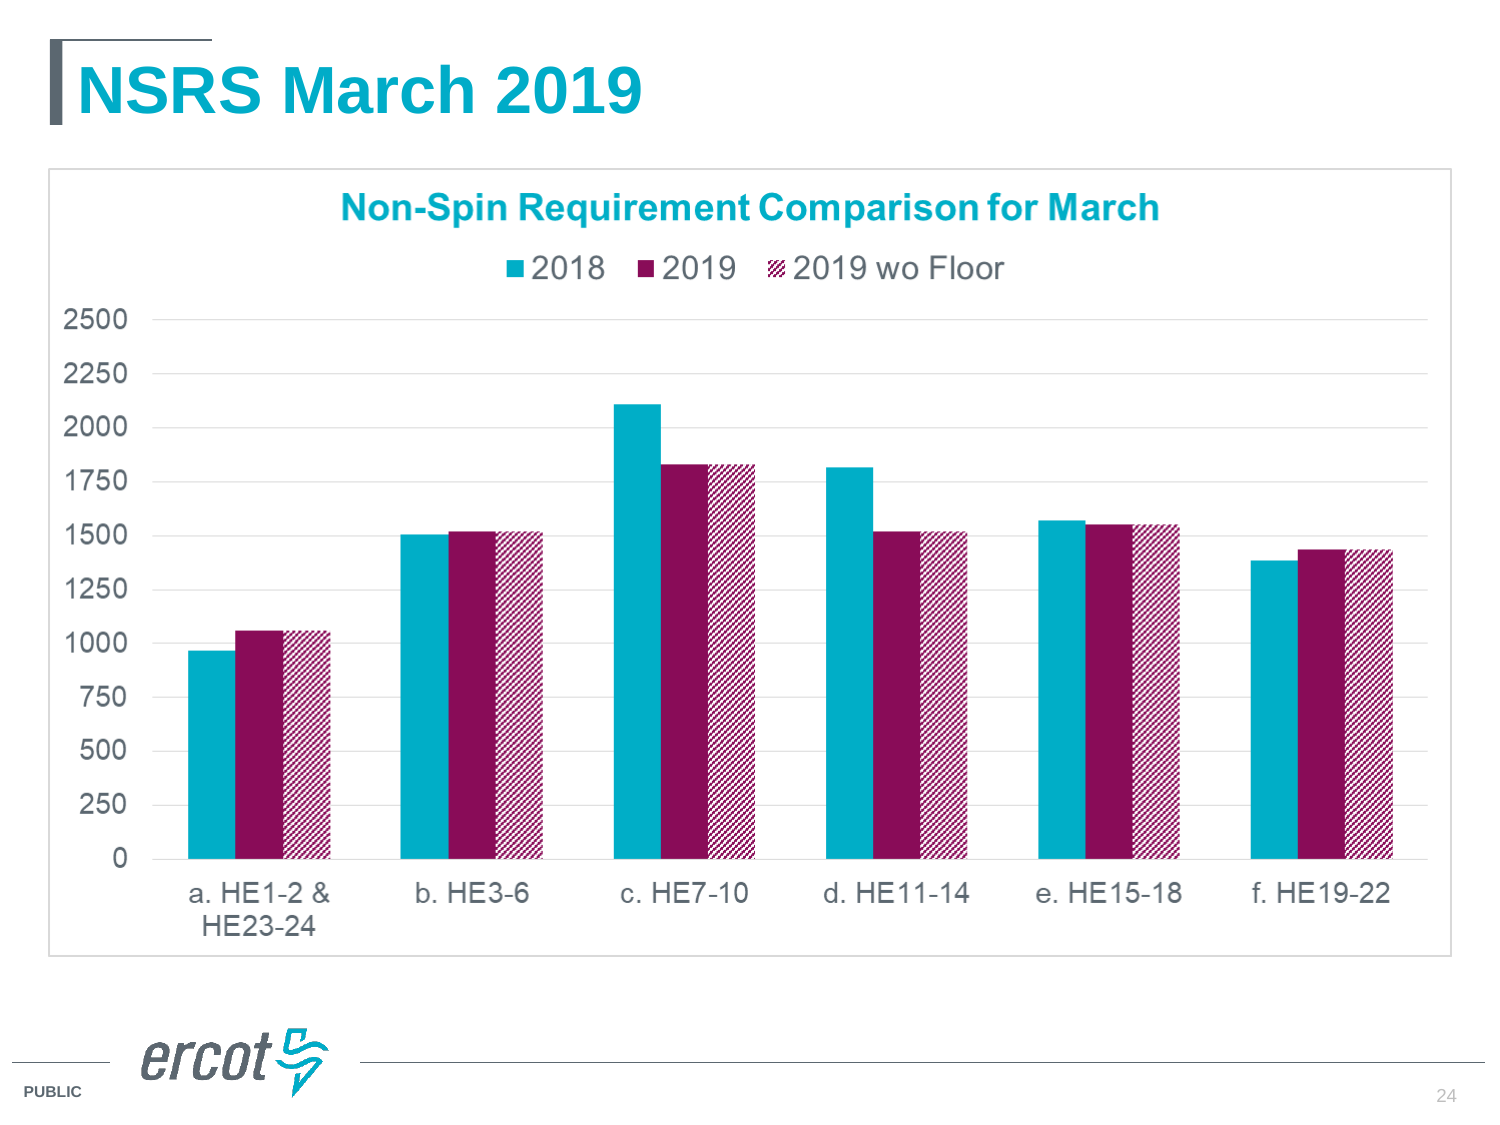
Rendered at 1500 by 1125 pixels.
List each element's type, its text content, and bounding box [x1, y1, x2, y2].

title NSRS March 2019 [62, 39, 1450, 125]
picture [48, 168, 1452, 957]
picture [137, 1024, 332, 1100]
